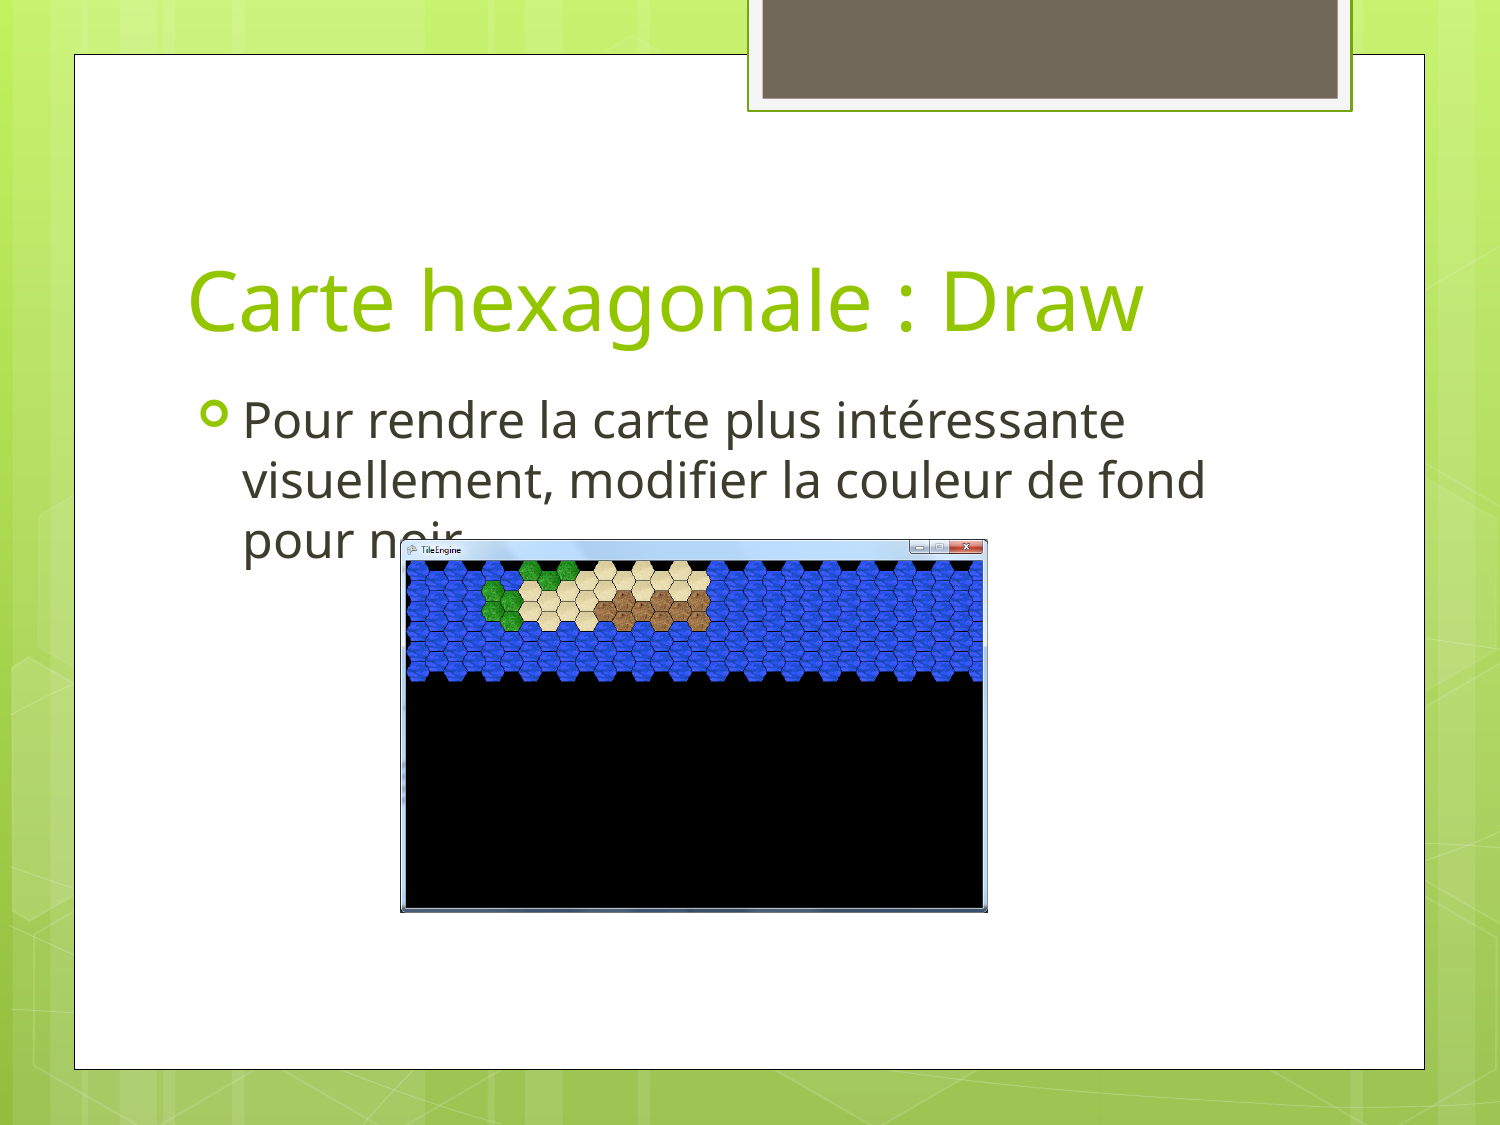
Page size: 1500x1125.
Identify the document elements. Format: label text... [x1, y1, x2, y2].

title Carte hexagonale : Draw [171, 168, 1324, 357]
list Pour rendre la carte plus intéressante visuellement, modifier la couleur de fond pour noir. [171, 381, 1283, 957]
picture [400, 539, 989, 913]
